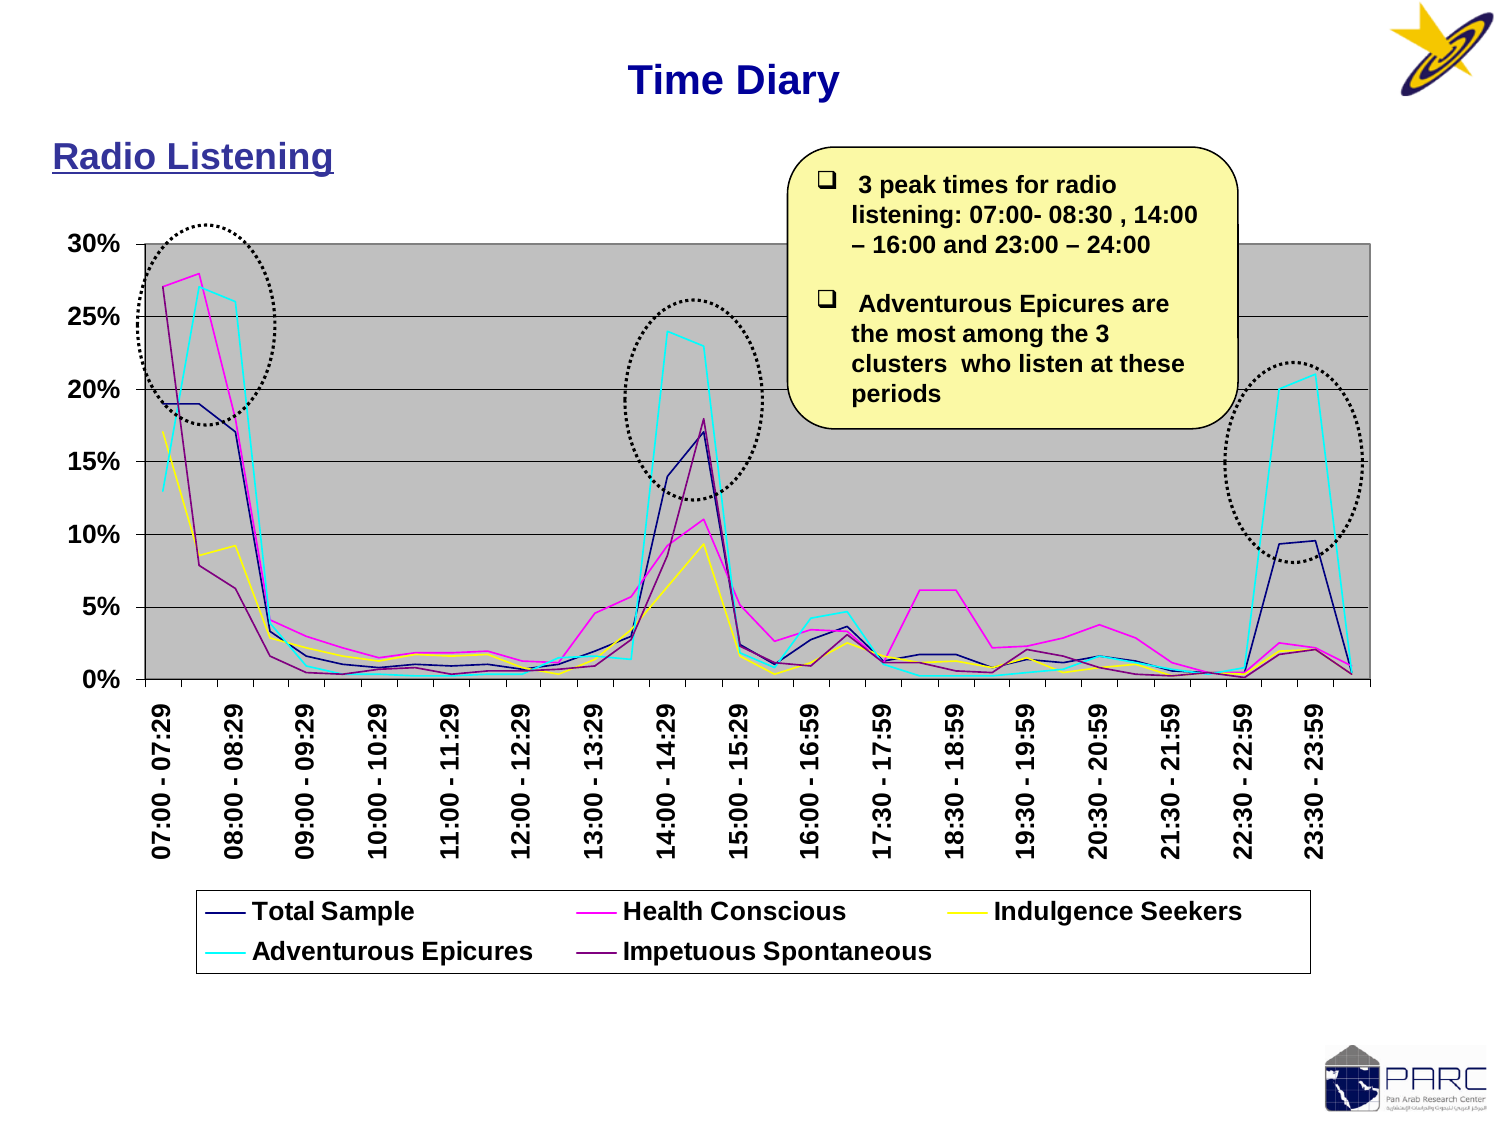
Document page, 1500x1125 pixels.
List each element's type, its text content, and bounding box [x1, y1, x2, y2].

text_box 3 peak times for radio listening: 07:00- 08:30 , 14:00 – 16:00 and 23:00 – 24:00 Adventurous Epicures are the most among the 3 clusters who listen at these periods [787, 147, 1238, 194]
text_box Time Diary [112, 5, 1356, 150]
text_box Radio Listening [37, 124, 375, 185]
picture [1385, 0, 1498, 100]
picture [1320, 1045, 1494, 1118]
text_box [37, 195, 1394, 988]
